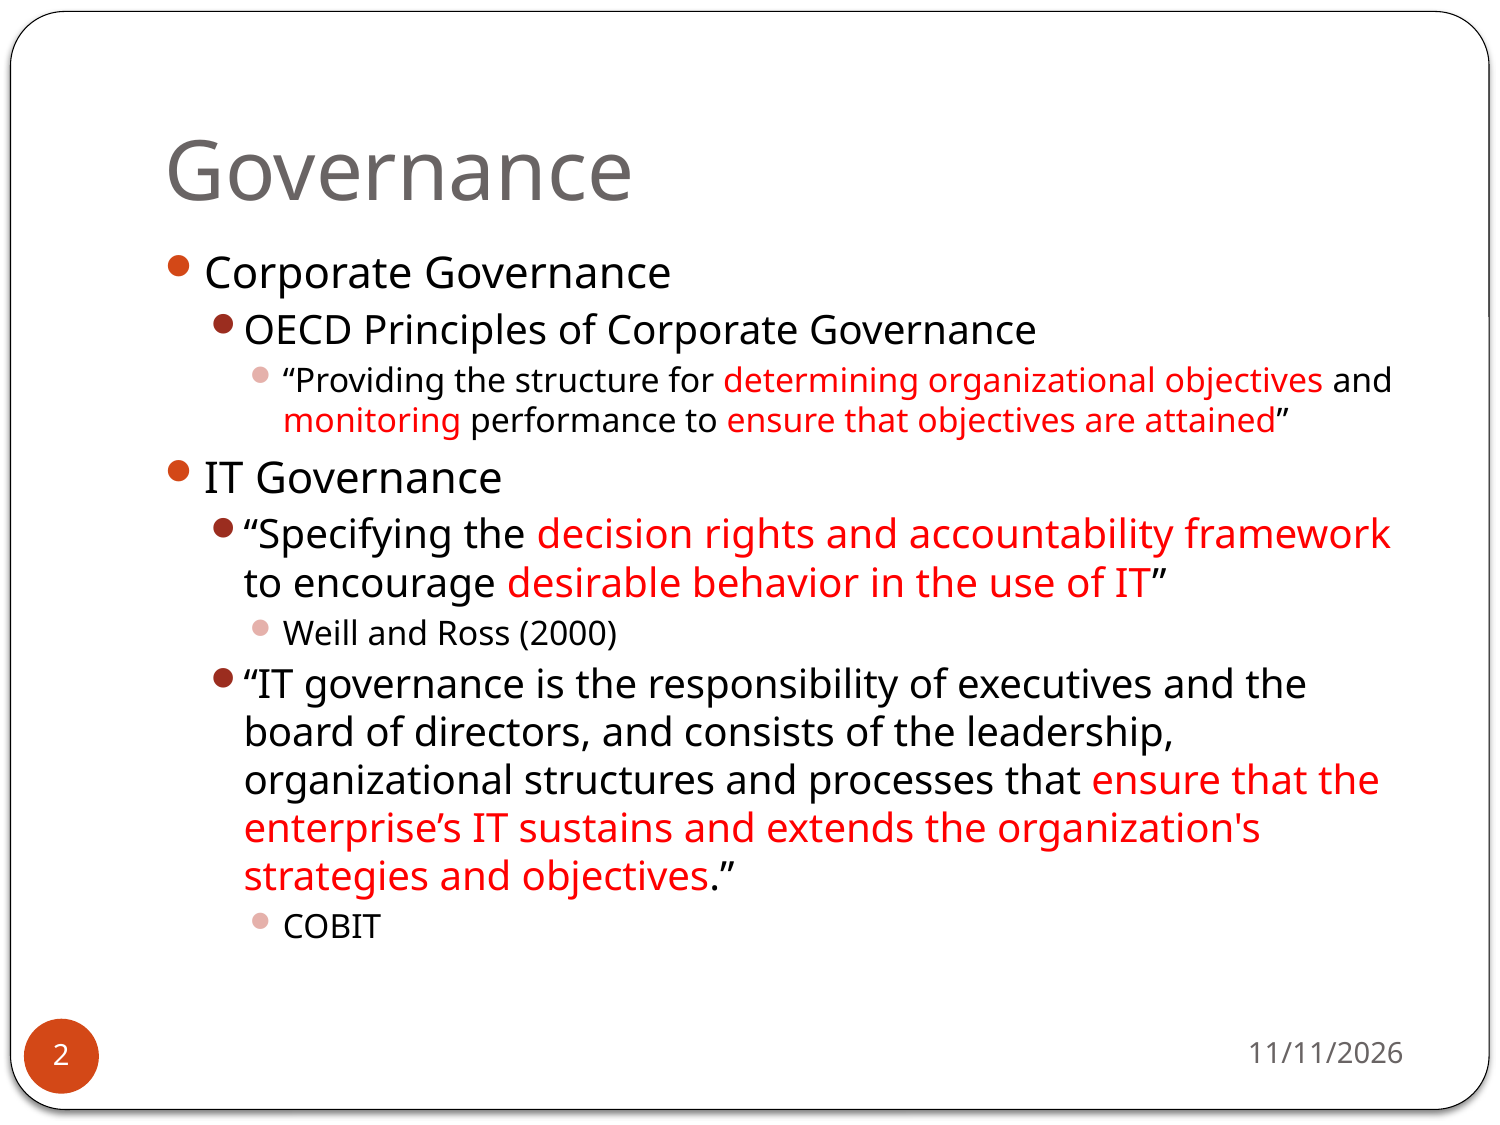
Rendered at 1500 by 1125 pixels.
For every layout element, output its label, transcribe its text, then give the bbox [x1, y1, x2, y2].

slide_number 2 [23, 1018, 99, 1094]
title Governance [150, 45, 1425, 233]
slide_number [1012, 1015, 1419, 1094]
list Corporate Governance OECD Principles of Corporate Governance “Providing the structure for determining organizational objectives and monitoring performance to ensure that objectives are attained” IT Governance “Specifying the decision rights and accountability framework to encourage desirable behavior in the use of IT” Weill and Ross (2000) “IT governance is the responsibility of executives and the board of directors, and consists of the leadership, organizational structures and processes that ensure that the enterprise’s IT sustains and extends the organization's strategies and objectives.” COBIT [150, 237, 1425, 988]
